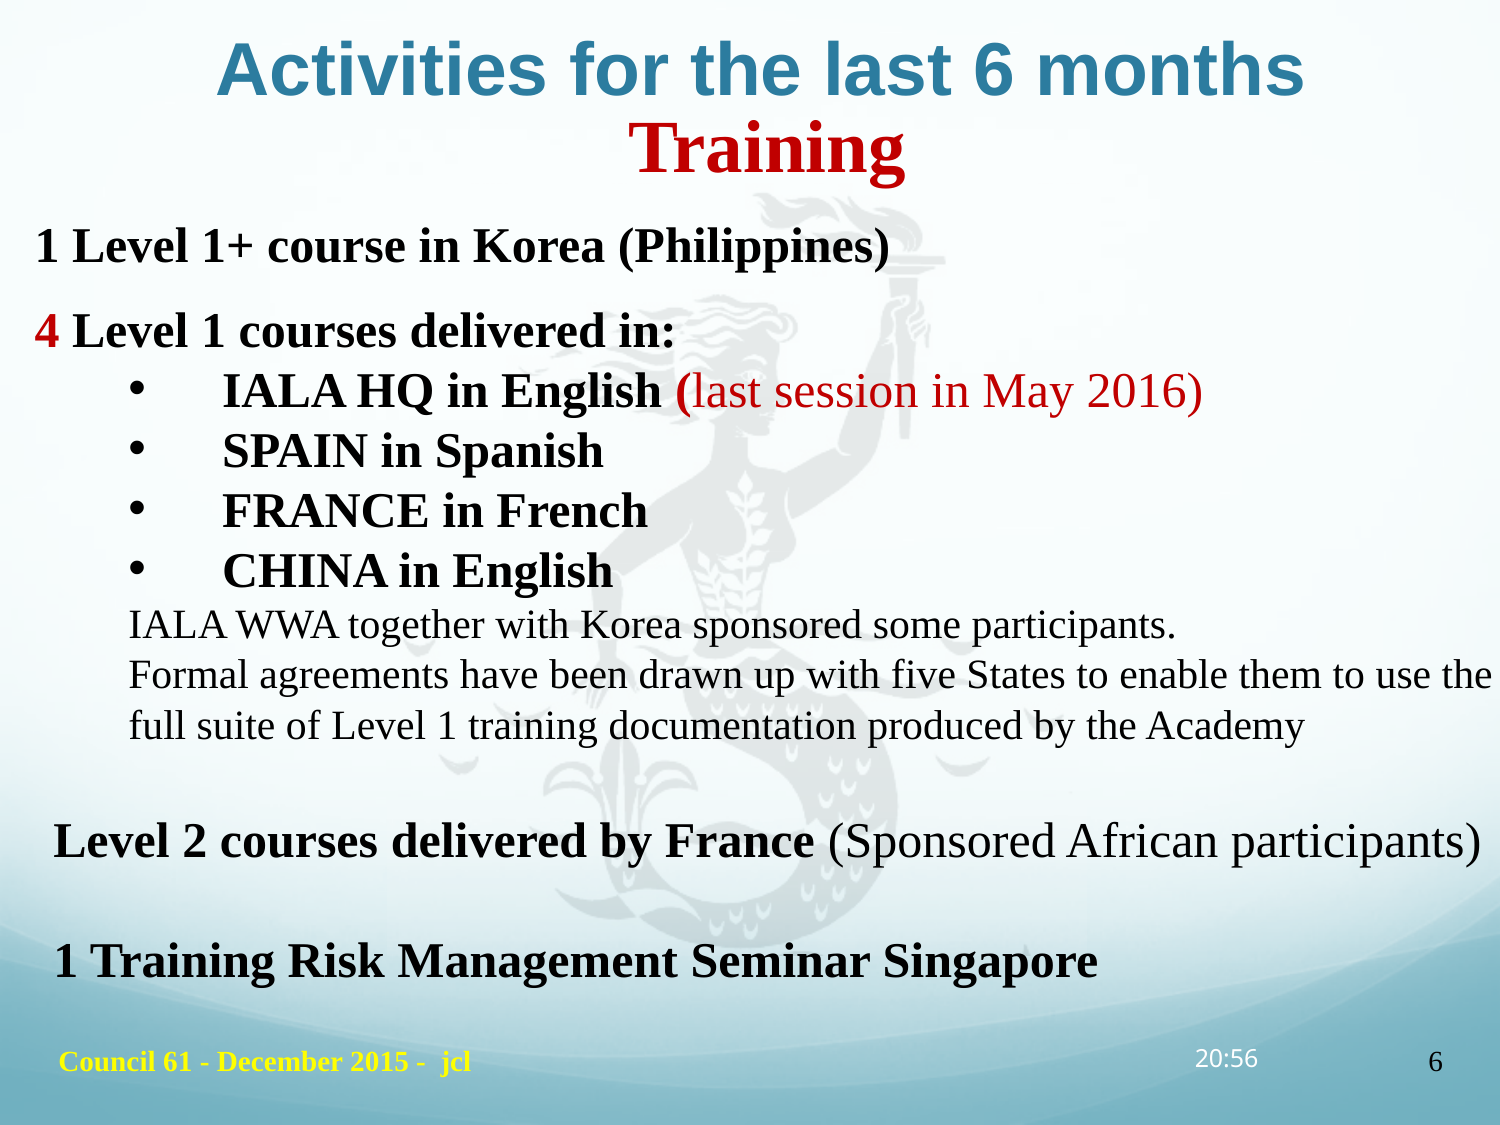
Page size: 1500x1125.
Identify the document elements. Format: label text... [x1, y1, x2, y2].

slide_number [923, 1029, 1274, 1090]
slide_number 6 [1295, 1029, 1459, 1090]
footer Council 61 - December 2015 - jcl [43, 1029, 838, 1090]
text_box Training 1 Level 1+ course in Korea (Philippines) 4 Level 1 courses delivered in: IALA HQ in English (last session in May 2016) SPAIN in Spanish FRANCE in French CHINA in English IALA WWA together with Korea sponsored some participants. Formal agreements have been drawn up with five States to enable them to use the full suite of Level 1 training documentation produced by the Academy Level 2 courses delivered by France (Sponsored African participants) 1 Training Risk Management Seminar Singapore [19, 0, 1500, 1125]
